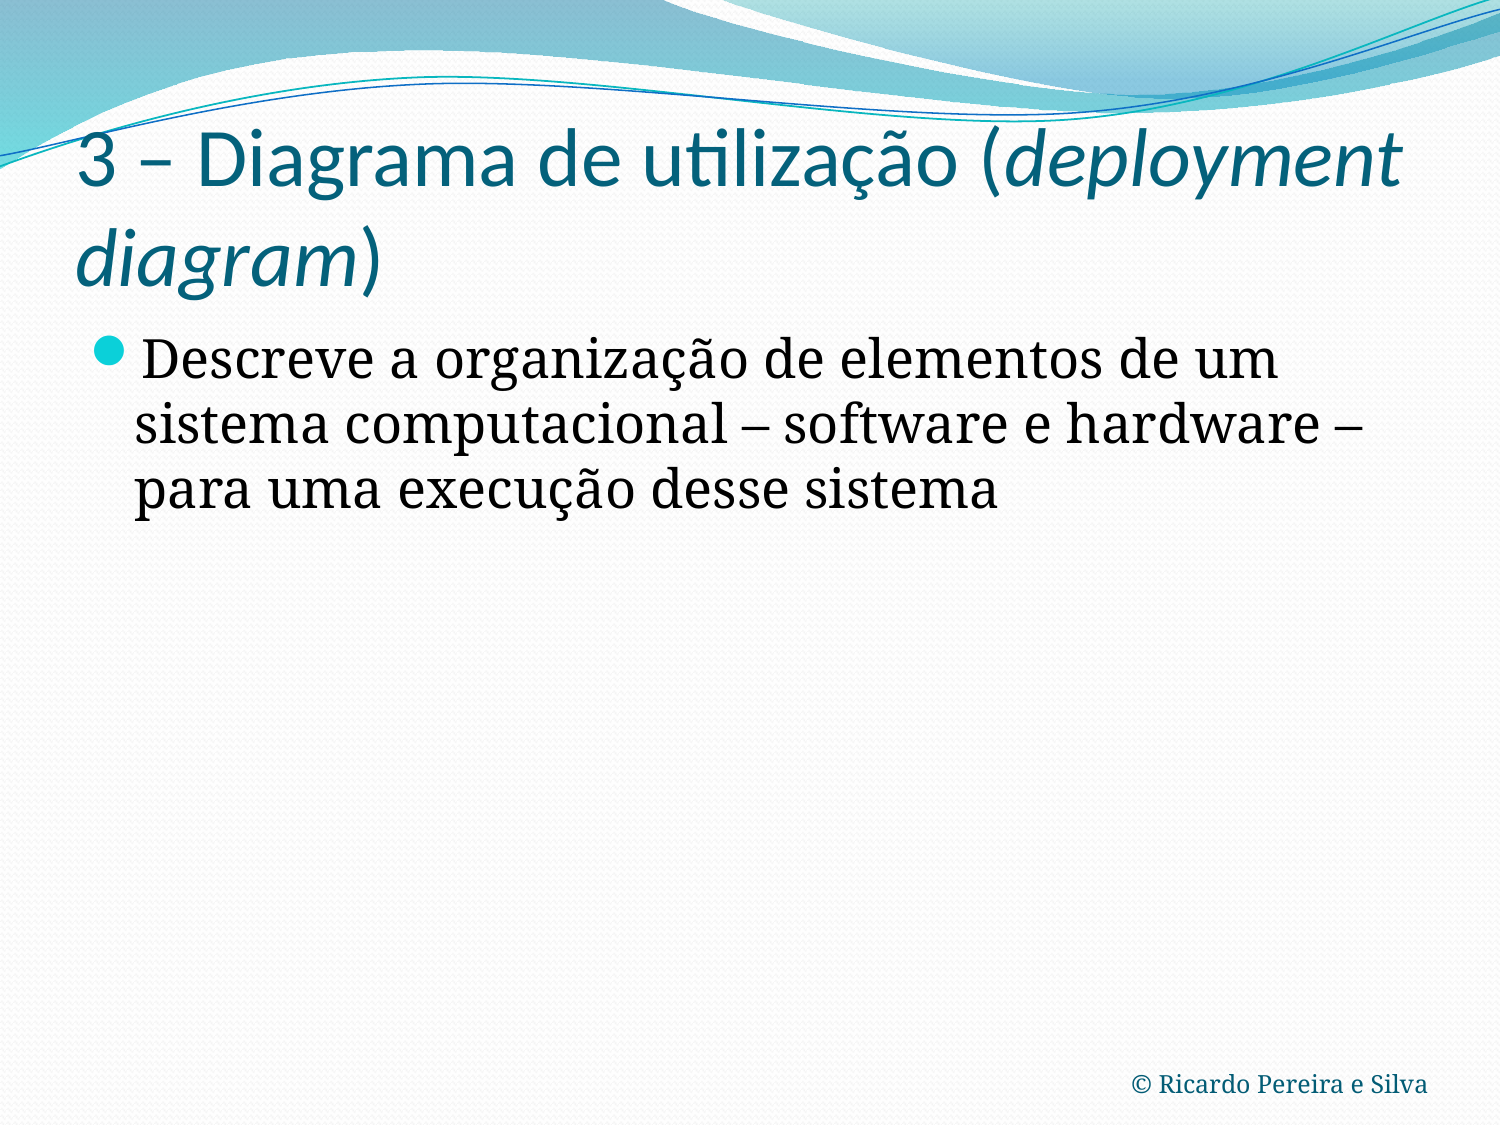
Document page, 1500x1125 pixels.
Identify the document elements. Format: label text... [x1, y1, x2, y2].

title 3 – Diagrama de utilização (deployment diagram) [75, 115, 1425, 303]
footer © Ricardo Pereira e Silva [1101, 1042, 1429, 1103]
list Descreve a organização de elementos de um sistema computacional – software e hardware – para uma execução desse sistema [75, 317, 1425, 1038]
